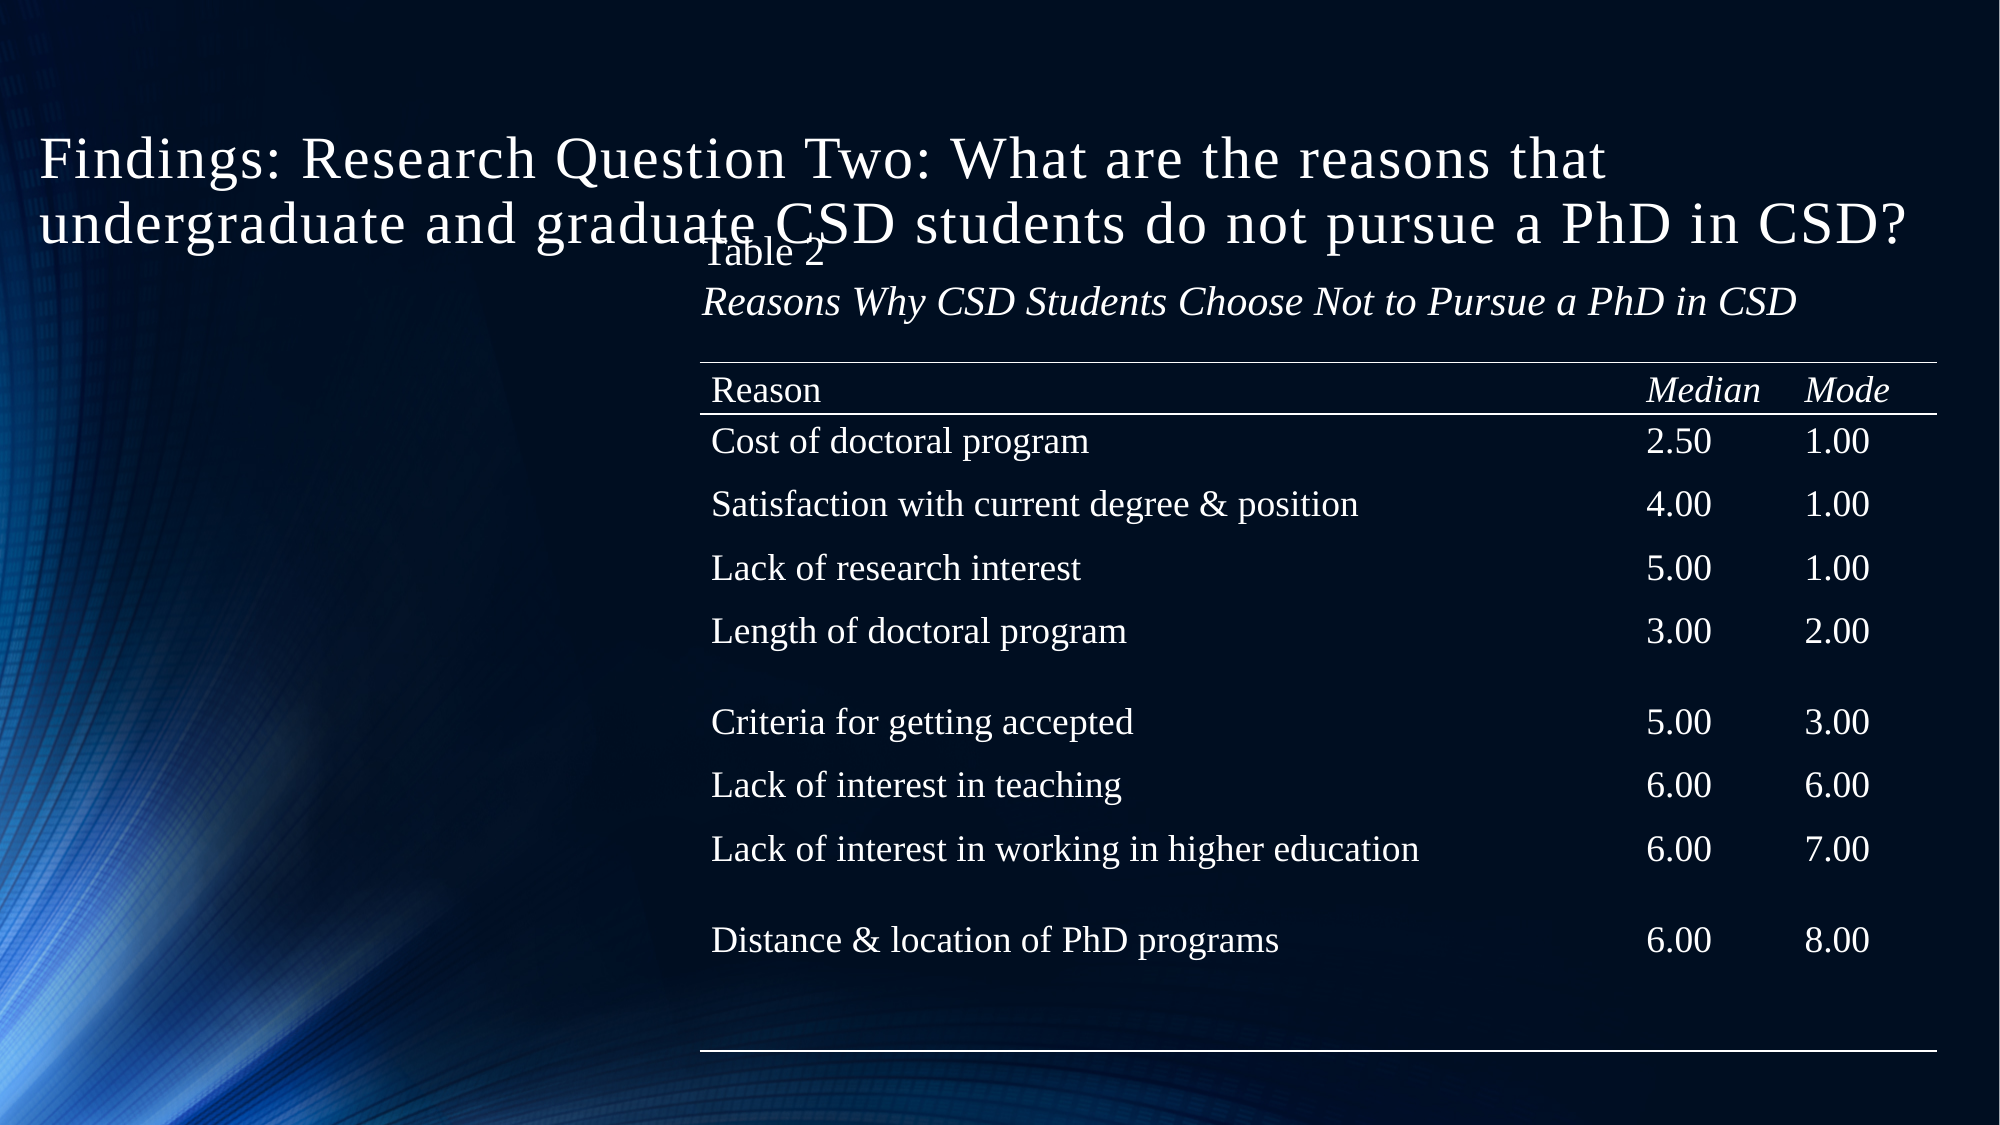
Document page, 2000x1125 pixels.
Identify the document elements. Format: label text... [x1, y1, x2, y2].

table_cell Length of doctoral program [700, 604, 1635, 695]
table_cell 6.00 [1635, 912, 1793, 1050]
text_box Table 2 Reasons Why CSD Students Choose Not to Pursue a PhD in CSD [686, 216, 2000, 332]
table_cell 3.00 [1793, 695, 1937, 758]
table_cell 5.00 [1635, 695, 1793, 758]
table_cell 2.50 [1635, 415, 1793, 477]
table_header Median [1635, 363, 1793, 413]
table_cell 1.00 [1793, 415, 1937, 477]
table_cell 7.00 [1793, 821, 1937, 912]
table_cell Criteria for getting accepted [700, 695, 1635, 758]
table_header Mode [1793, 363, 1937, 413]
title Findings: Research Question Two: What are the reasons that undergraduate and graduate CSD students do not pursue a PhD in CSD? [24, 103, 1937, 329]
table_cell 6.00 [1793, 758, 1937, 821]
table_cell Lack of research interest [700, 540, 1635, 604]
table_cell 6.00 [1635, 758, 1793, 821]
table_cell 6.00 [1635, 821, 1793, 912]
table_cell Satisfaction with current degree & position [700, 477, 1635, 540]
table_cell 4.00 [1635, 477, 1793, 540]
table_cell 5.00 [1635, 540, 1793, 604]
table_cell 2.00 [1793, 604, 1937, 695]
table_cell Lack of interest in working in higher education [700, 821, 1635, 912]
table_header Reason [700, 363, 1635, 413]
table_cell Cost of doctoral program [700, 415, 1635, 477]
table_cell Distance & location of PhD programs [700, 912, 1635, 1050]
table_cell 3.00 [1635, 604, 1793, 695]
table_cell Lack of interest in teaching [700, 758, 1635, 821]
table_cell 1.00 [1793, 477, 1937, 540]
table_cell 1.00 [1793, 540, 1937, 604]
picture [0, 0, 2000, 1125]
table_cell 8.00 [1793, 912, 1937, 1050]
